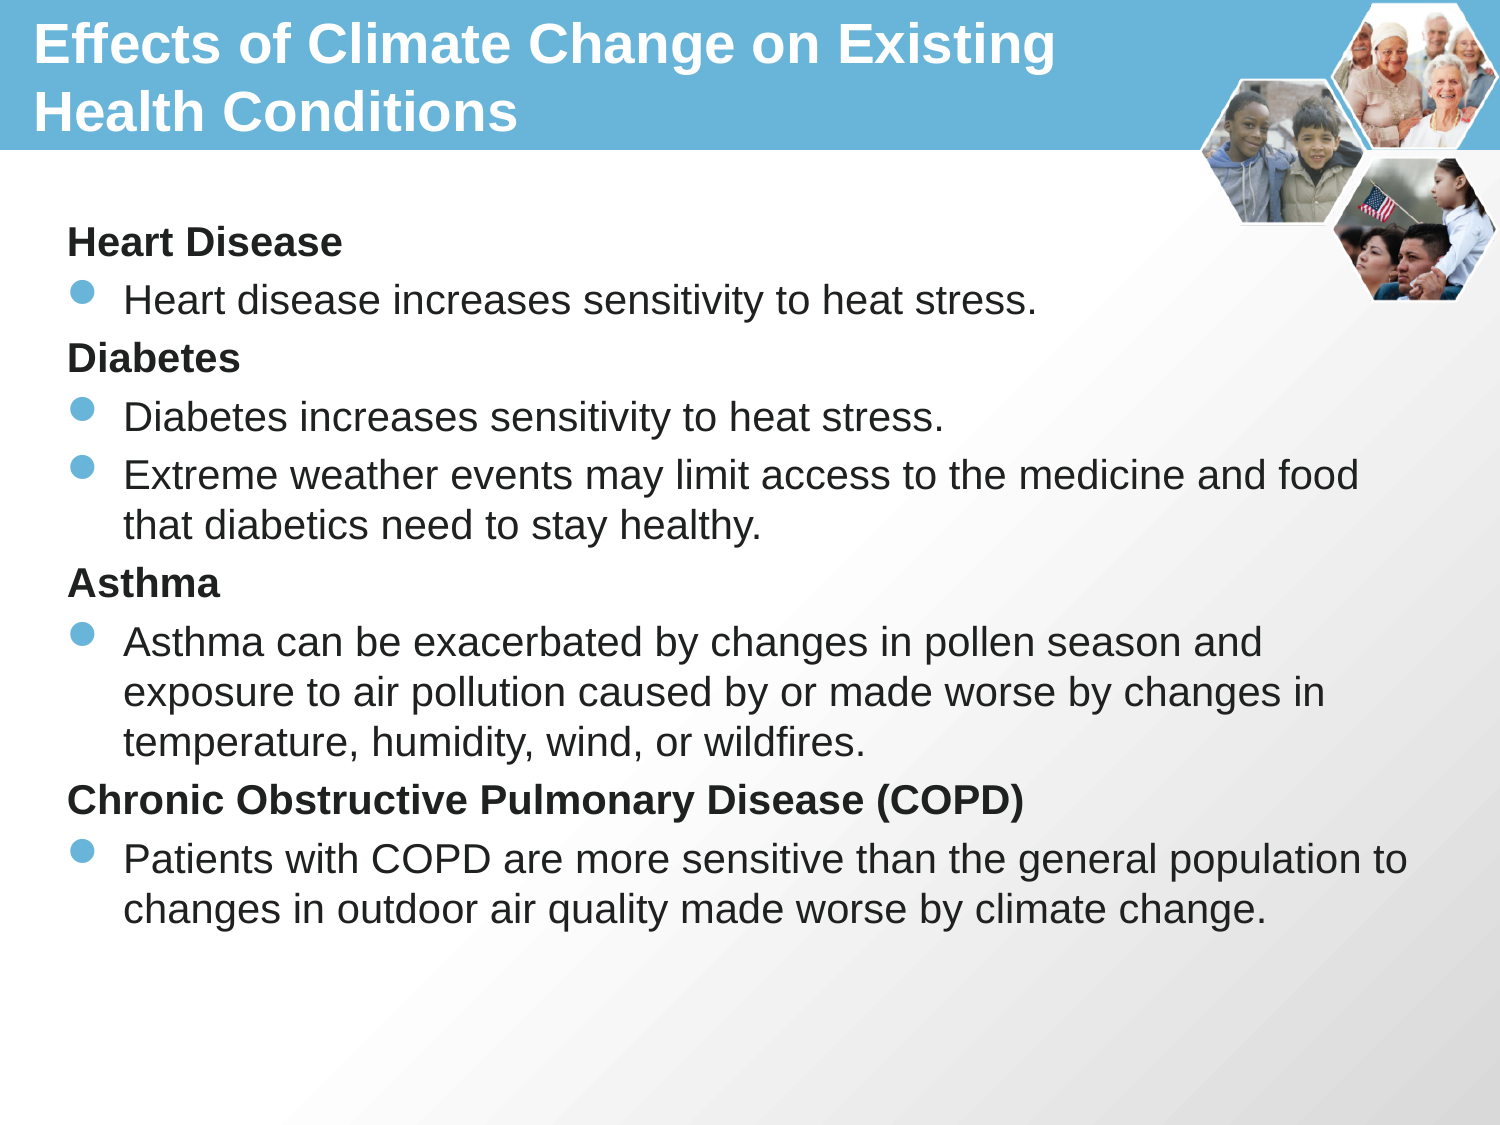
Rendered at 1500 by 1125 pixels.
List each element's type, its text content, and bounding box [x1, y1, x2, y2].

title Effects of Climate Change on Existing Health Conditions [18, 0, 1425, 150]
picture [1173, 2, 1500, 303]
list Heart Disease Heart disease increases sensitivity to heat stress. Diabetes Diabetes increases sensitivity to heat stress. Extreme weather events may limit access to the medicine and food that diabetics need to stay healthy. Asthma Asthma can be exacerbated by changes in pollen season and exposure to air pollution caused by or made worse by changes in temperature, humidity, wind, or wildfires. Chronic Obstructive Pulmonary Disease (COPD) Patients with COPD are more sensitive than the general population to changes in outdoor air quality made worse by climate change. [51, 207, 1449, 1025]
